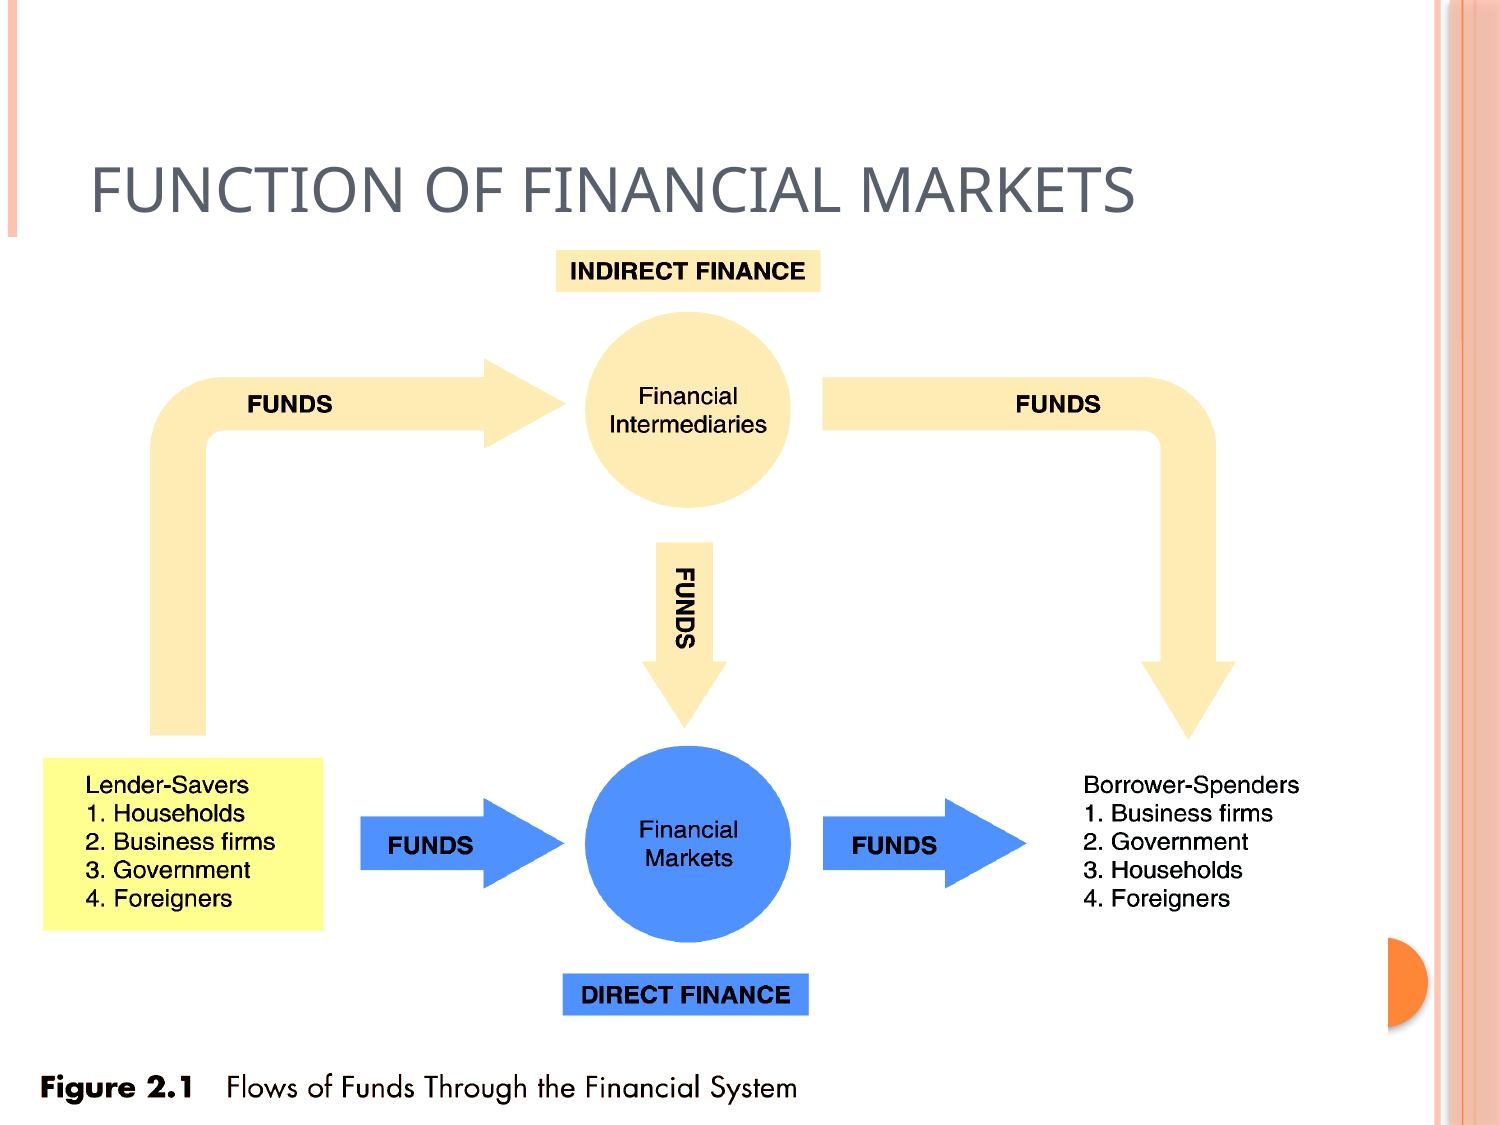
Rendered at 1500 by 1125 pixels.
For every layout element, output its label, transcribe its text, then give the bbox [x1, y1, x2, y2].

picture [0, 236, 1388, 1125]
title Function of Financial Markets [75, 45, 1300, 233]
